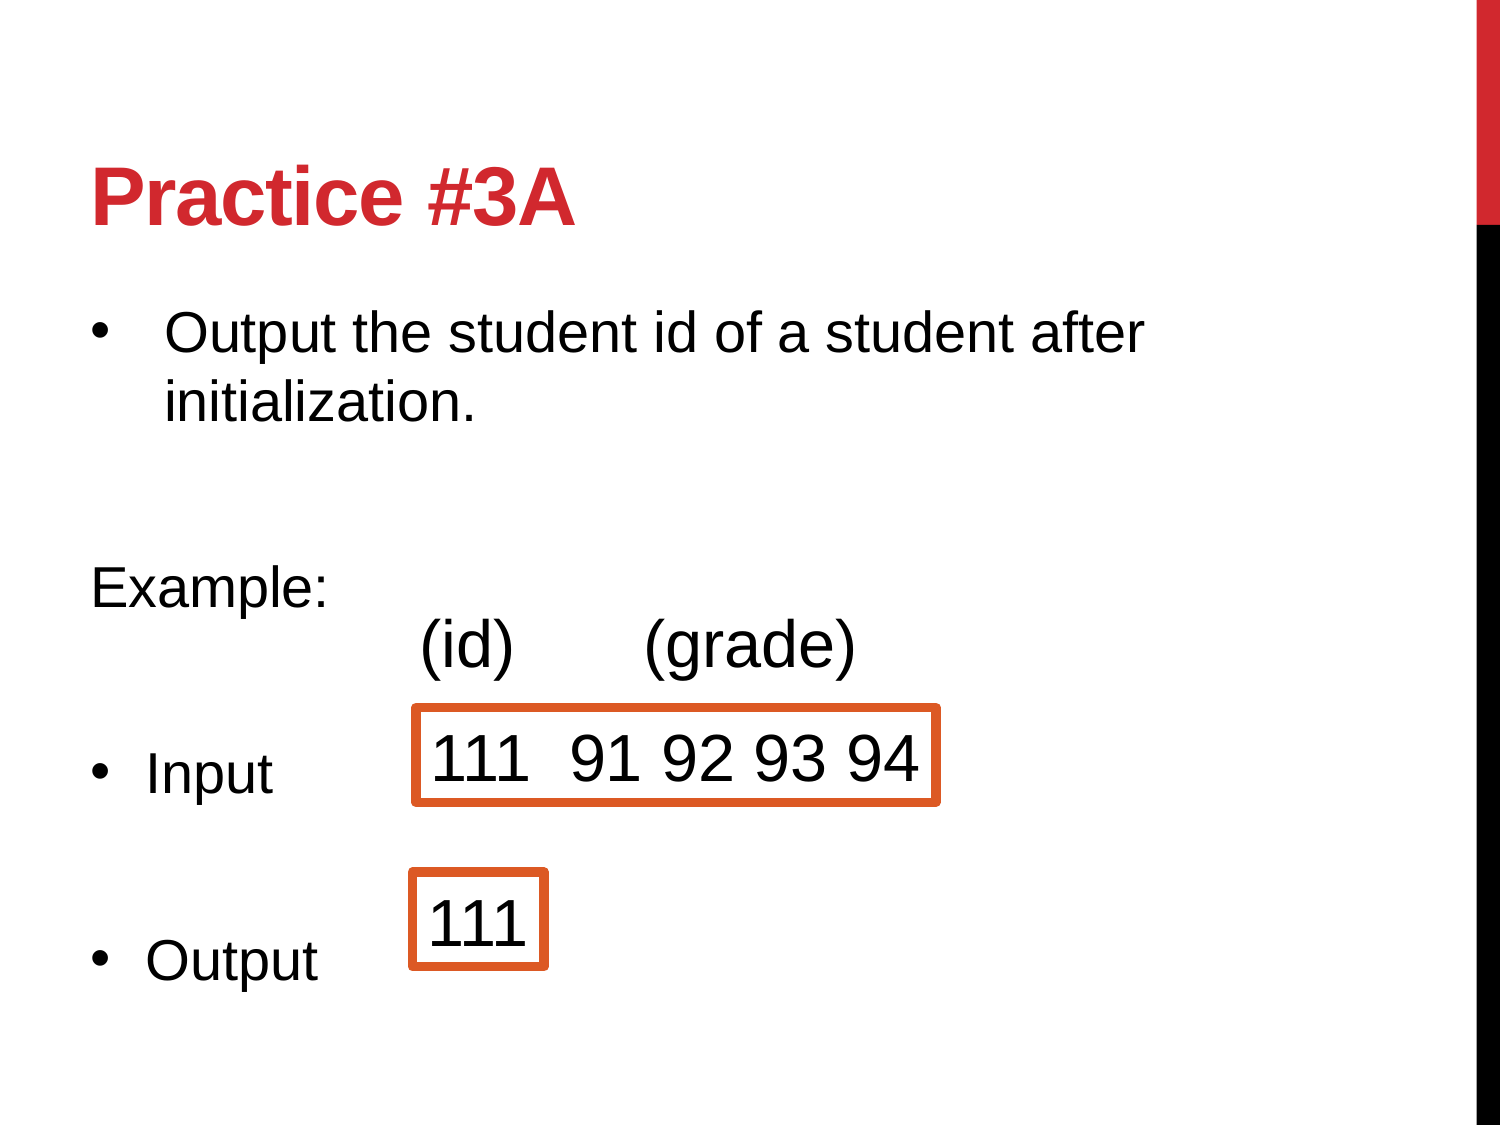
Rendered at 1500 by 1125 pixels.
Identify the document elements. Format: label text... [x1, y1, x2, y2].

title Practice #3A [75, 25, 1350, 250]
list Output the student id of a student after initialization. Example: Input Output [75, 287, 1325, 1005]
text_box 111 [412, 872, 544, 967]
text_box 111 91 92 93 94 [415, 707, 936, 803]
text_box (id) (grade) [404, 593, 931, 689]
